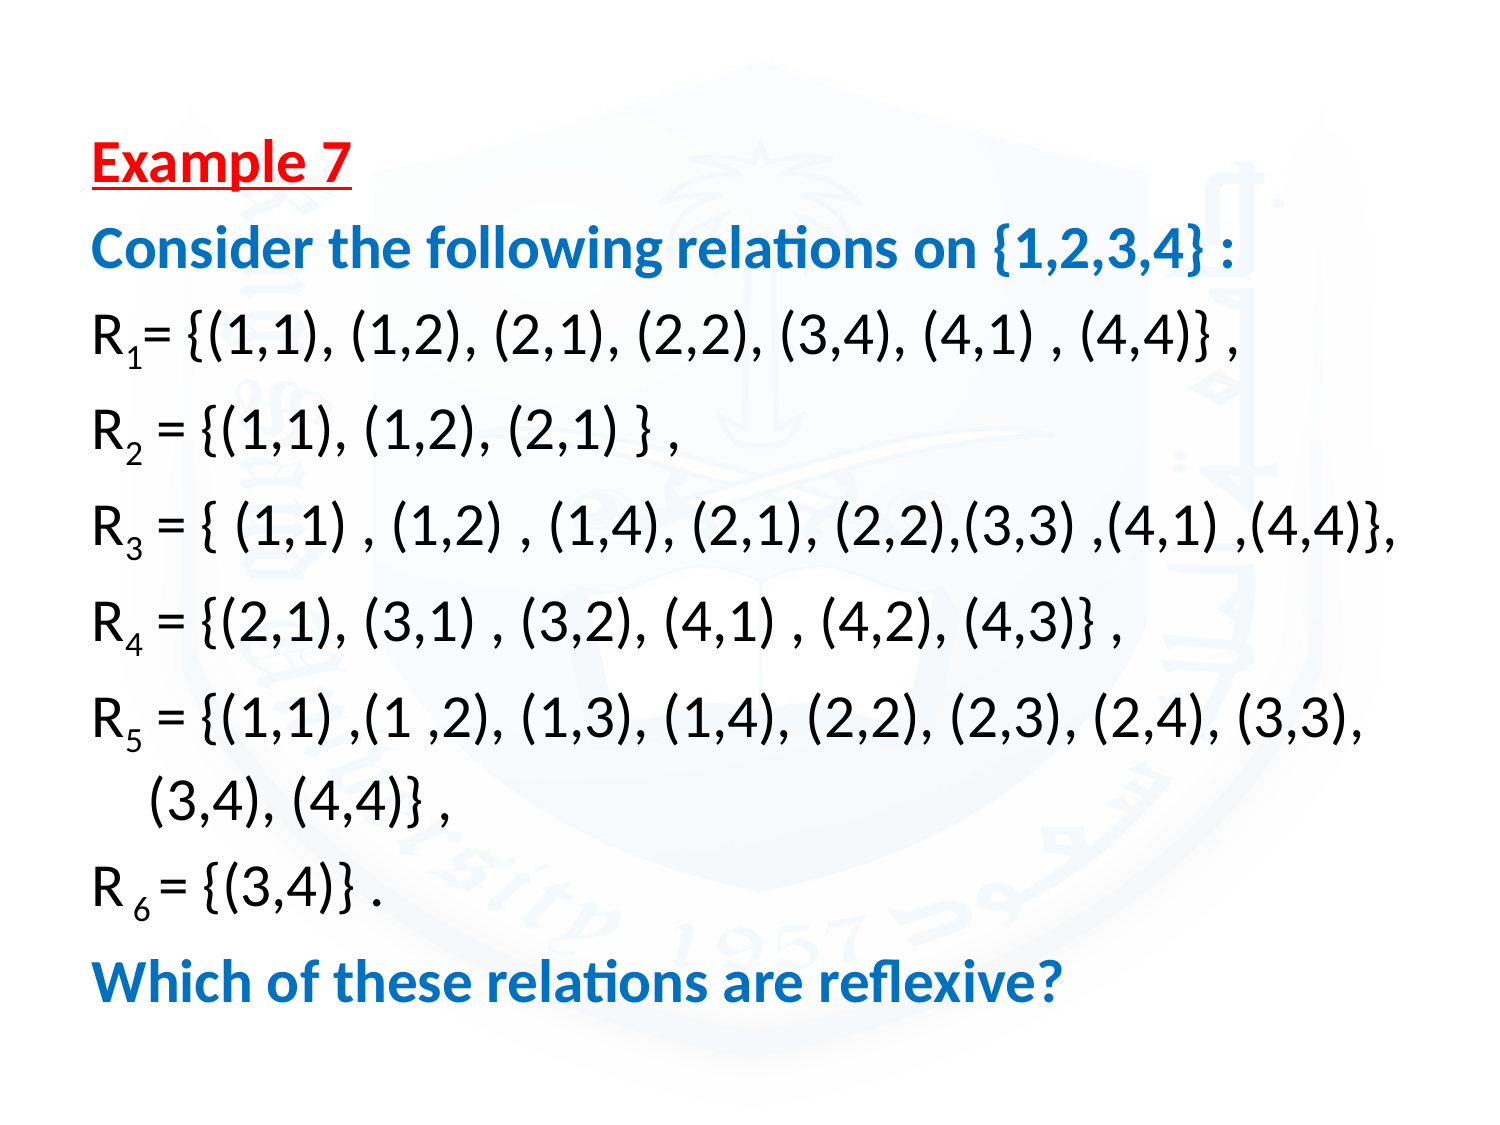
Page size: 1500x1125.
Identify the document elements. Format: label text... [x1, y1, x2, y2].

list Example 7 Consider the following relations on {1,2,3,4} : R1= {(1,1), (1,2), (2,1), (2,2), (3,4), (4,1) , (4,4)} , R2 = {(1,1), (1,2), (2,1) } , R3 = { (1,1) , (1,2) , (1,4), (2,1), (2,2),(3,3) ,(4,1) ,(4,4)}, R4 = {(2,1), (3,1) , (3,2), (4,1) , (4,2), (4,3)} , R5 = {(1,1) ,(1 ,2), (1,3), (1,4), (2,2), (2,3), (2,4), (3,3), (3,4), (4,4)} , R 6 = {(3,4)} . Which of these relations are reflexive? [76, 113, 1427, 1035]
